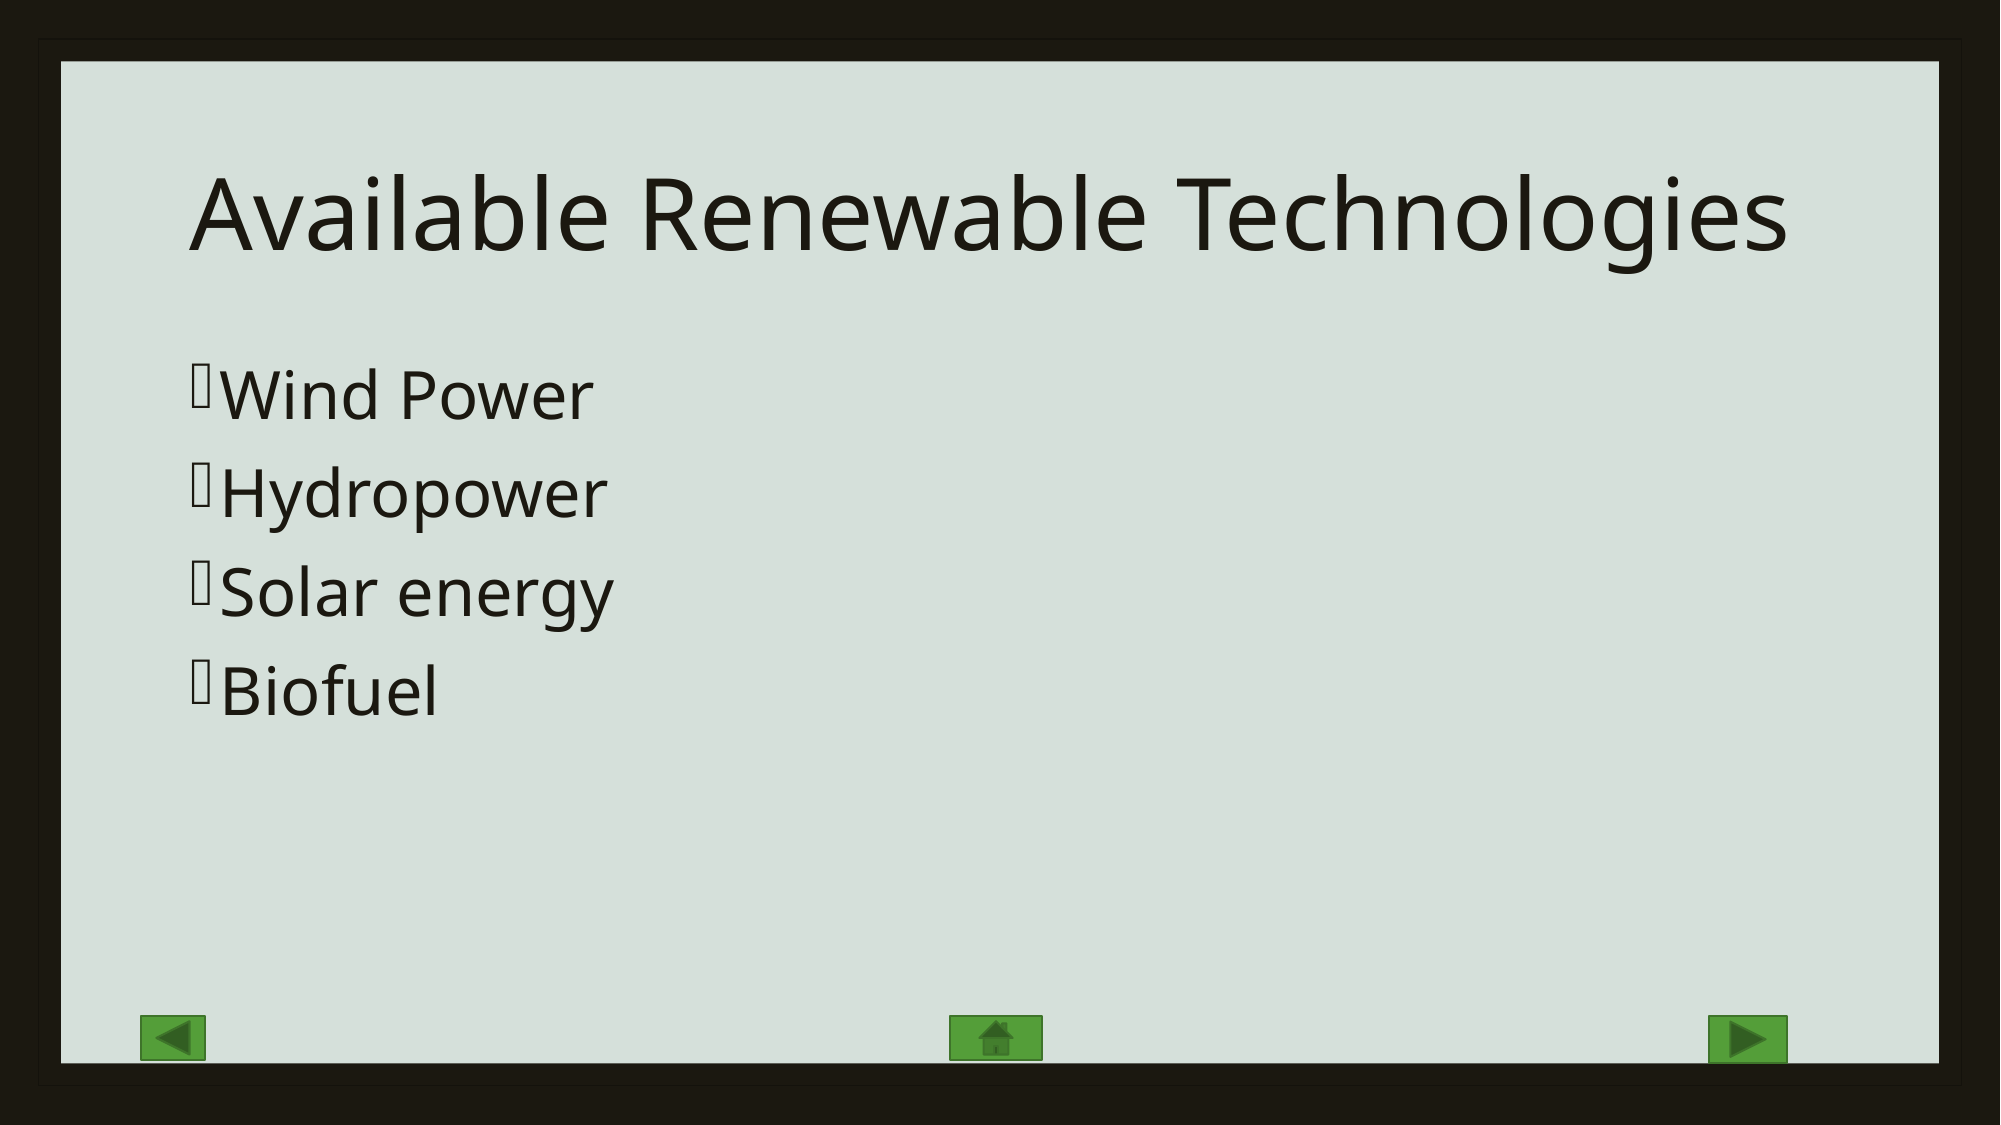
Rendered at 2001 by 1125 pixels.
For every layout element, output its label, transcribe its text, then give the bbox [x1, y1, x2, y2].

text_box [140, 1015, 206, 1061]
text_box [1708, 1015, 1788, 1064]
list Wind Power Hydropower Solar energy Biofuel [174, 345, 955, 960]
title Available Renewable Technologies [174, 105, 1825, 331]
text_box [949, 1015, 1043, 1061]
